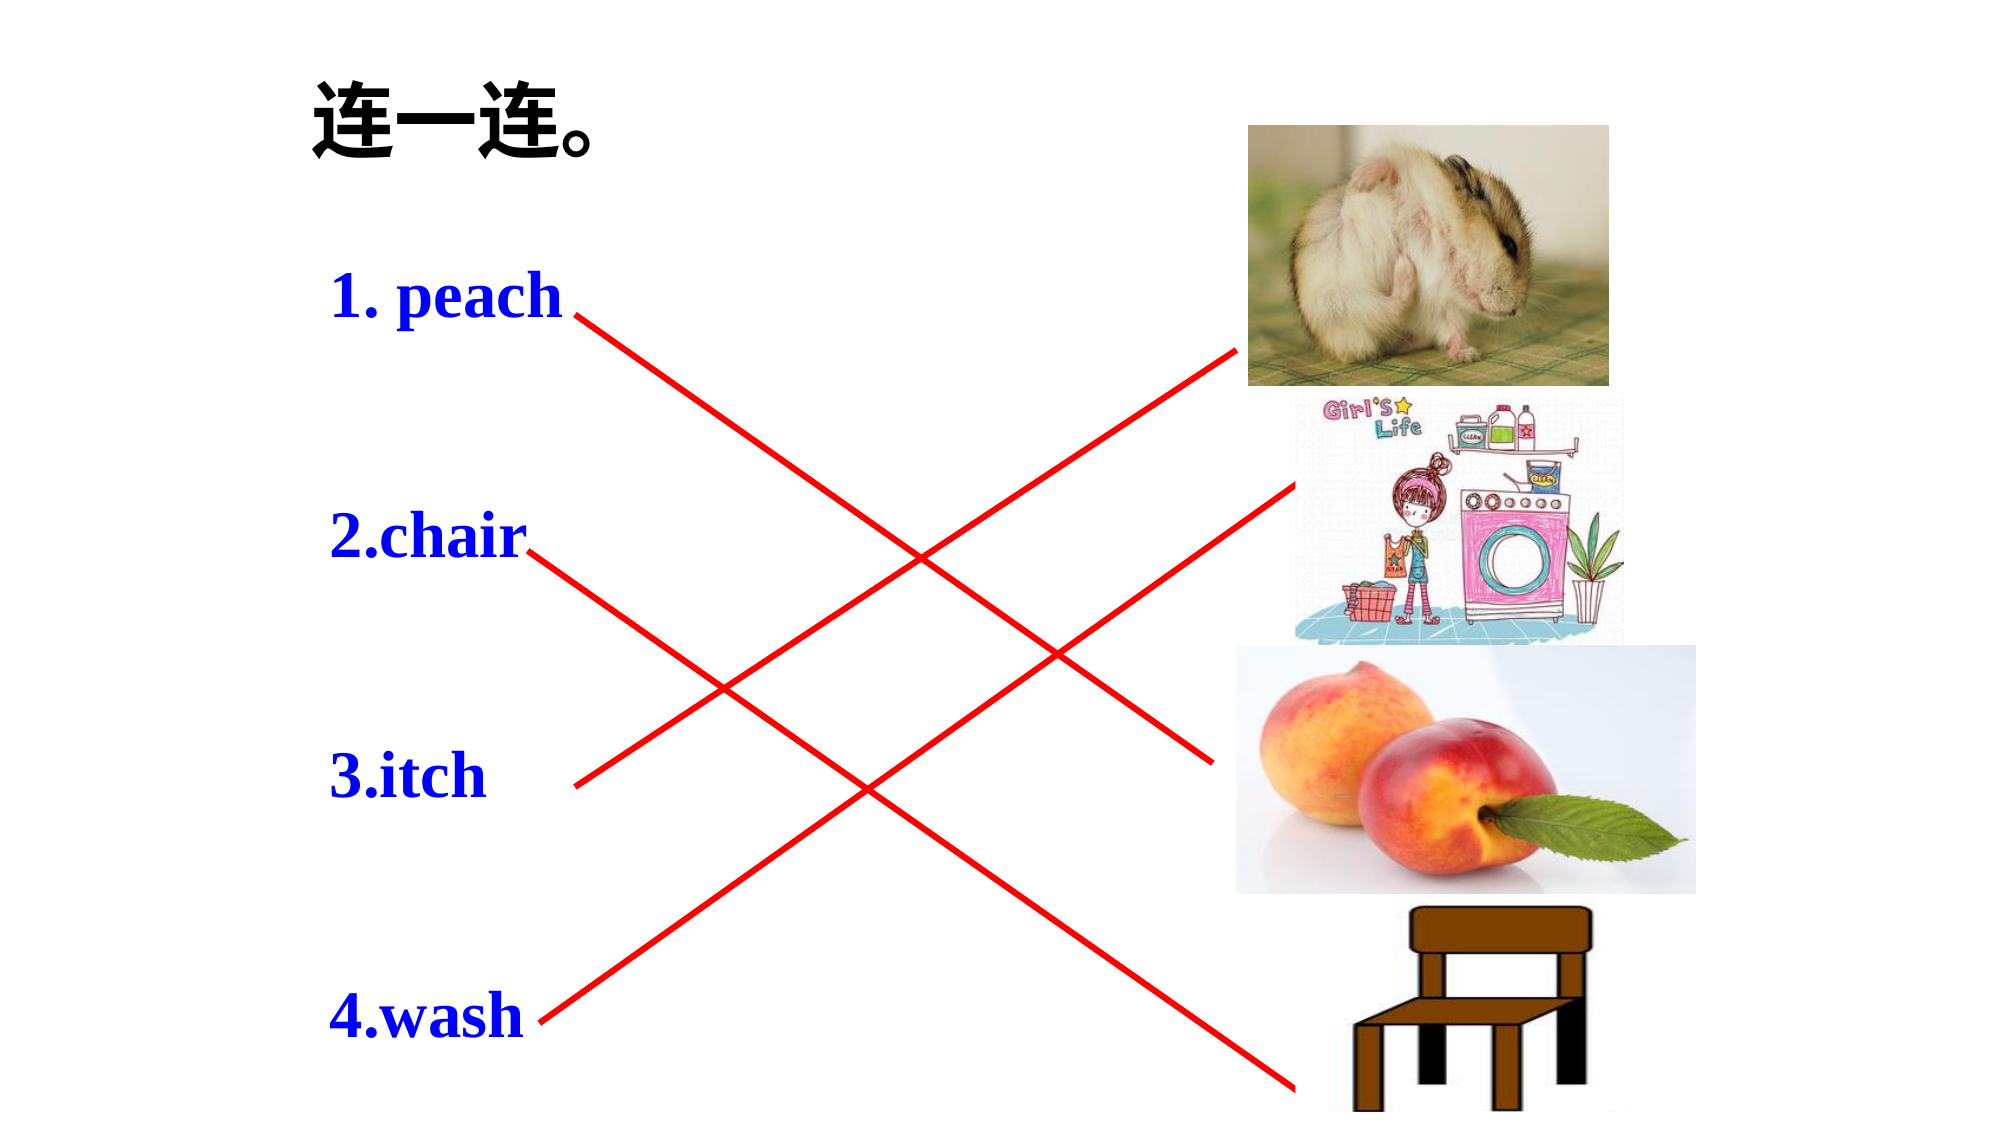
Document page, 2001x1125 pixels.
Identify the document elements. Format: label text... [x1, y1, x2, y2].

text_box 连一连。 [296, 60, 1343, 176]
picture [1248, 125, 1609, 386]
picture [1236, 397, 1696, 1112]
text_box 1. peach 2.chair 3.itch 4.wash [315, 243, 823, 1059]
